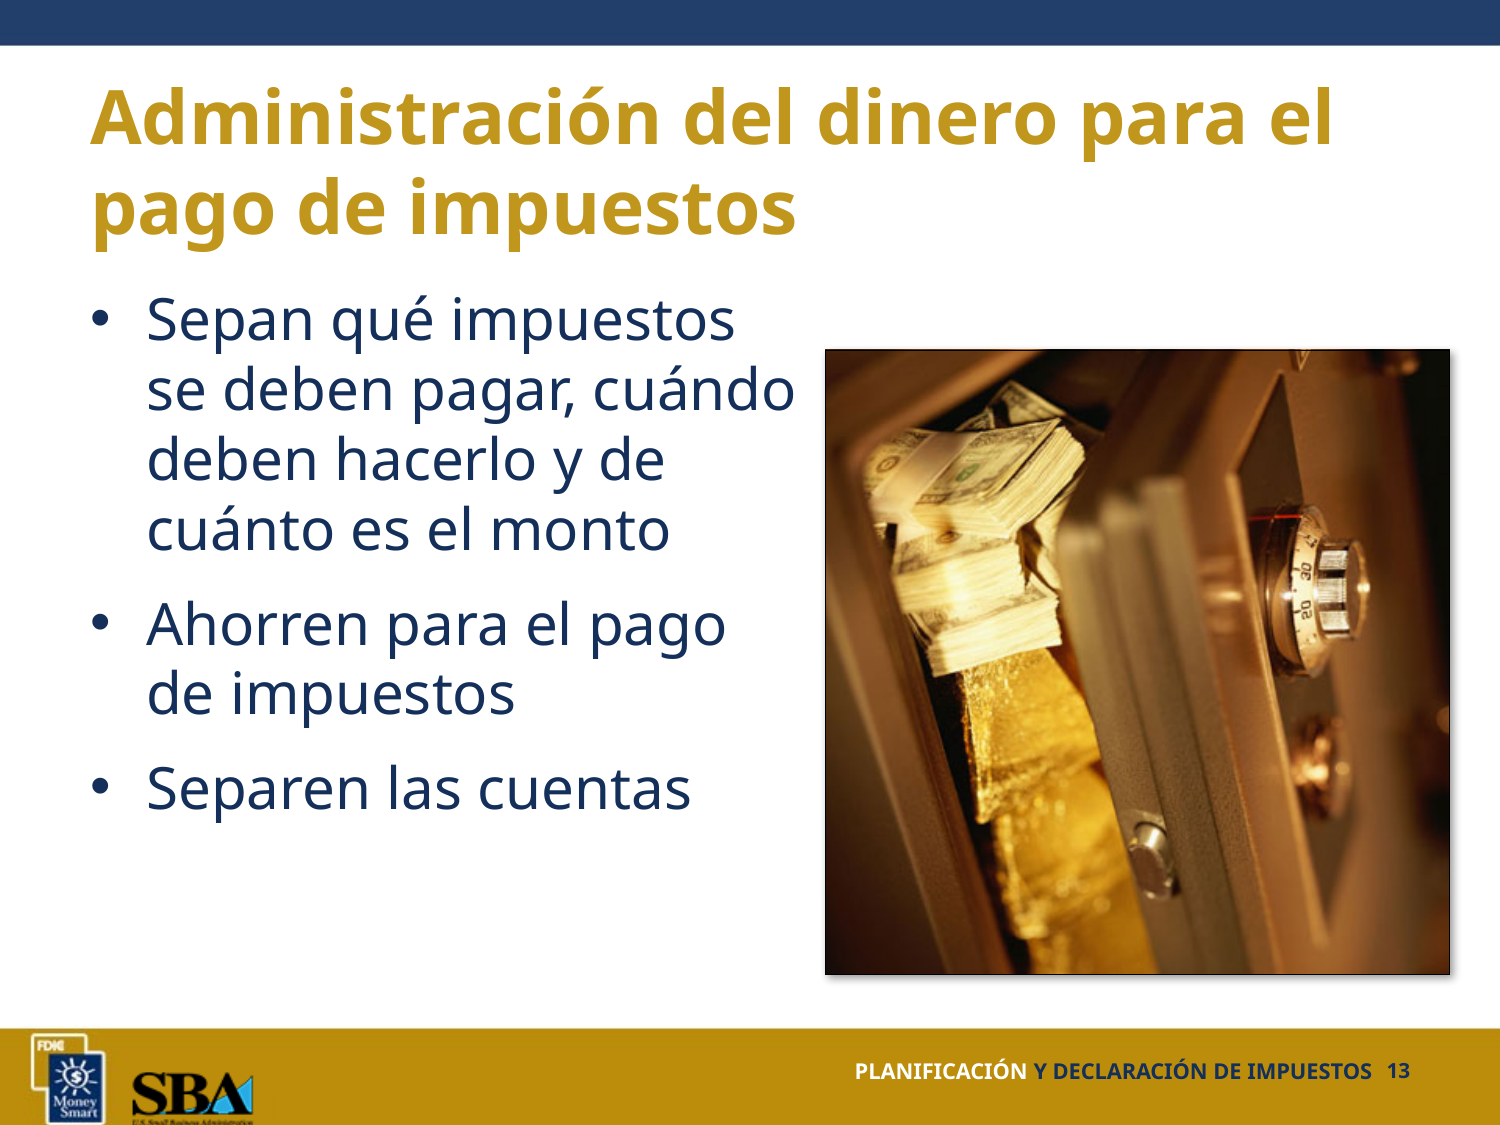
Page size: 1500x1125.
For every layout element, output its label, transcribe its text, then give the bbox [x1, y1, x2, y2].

title Administración del dinero para el pago de impuestos [74, 62, 1426, 163]
list Sepan qué impuestos se deben pagar, cuándo deben hacerlo y de cuánto es el monto Ahorren para el pago de impuestos Separen las cuentas [74, 274, 1426, 1026]
picture [0, 0, 1500, 1125]
